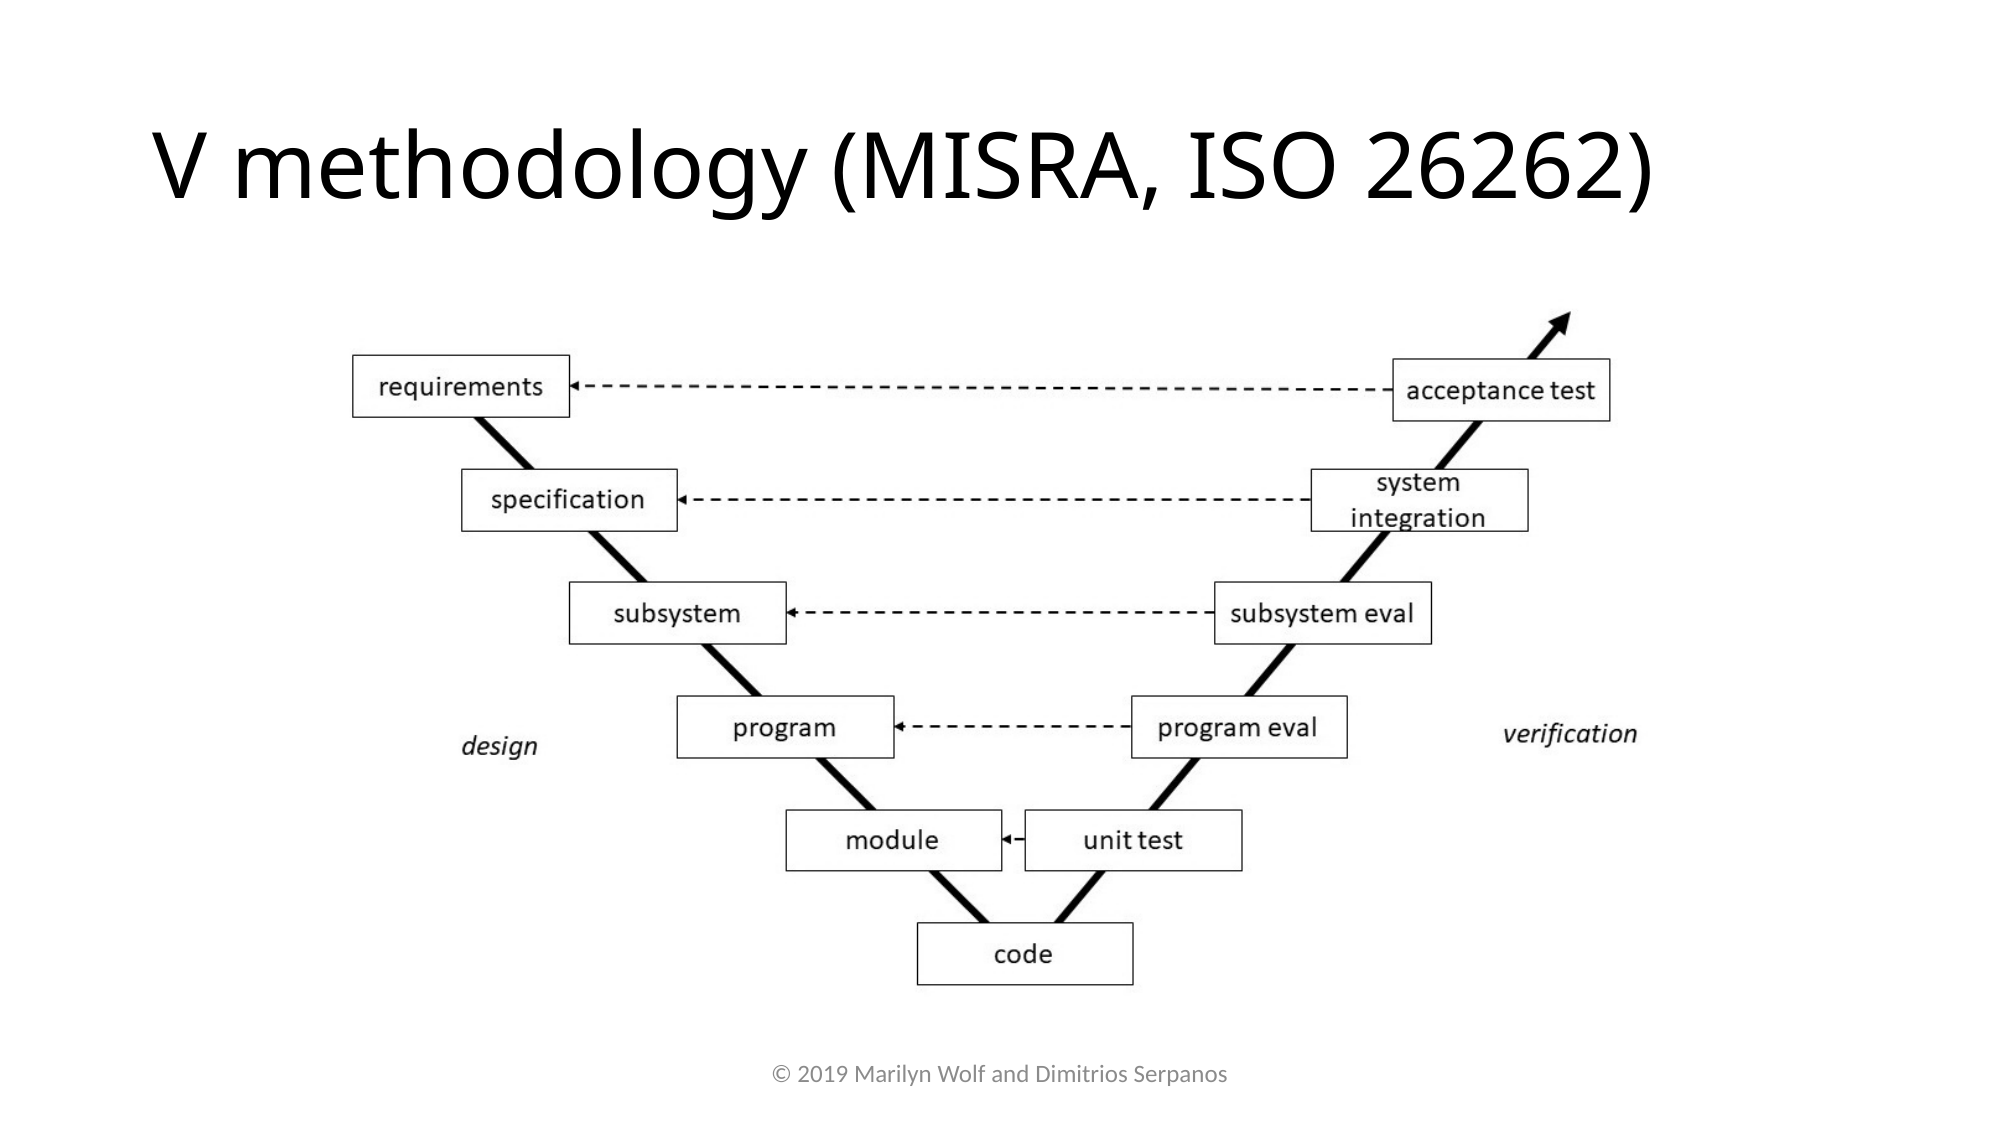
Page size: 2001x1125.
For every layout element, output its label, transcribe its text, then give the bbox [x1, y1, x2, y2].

title V methodology (MISRA, ISO 26262) [137, 59, 1863, 278]
footer © 2019 Marilyn Wolf and Dimitrios Serpanos [662, 1042, 1338, 1103]
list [330, 299, 1670, 1014]
